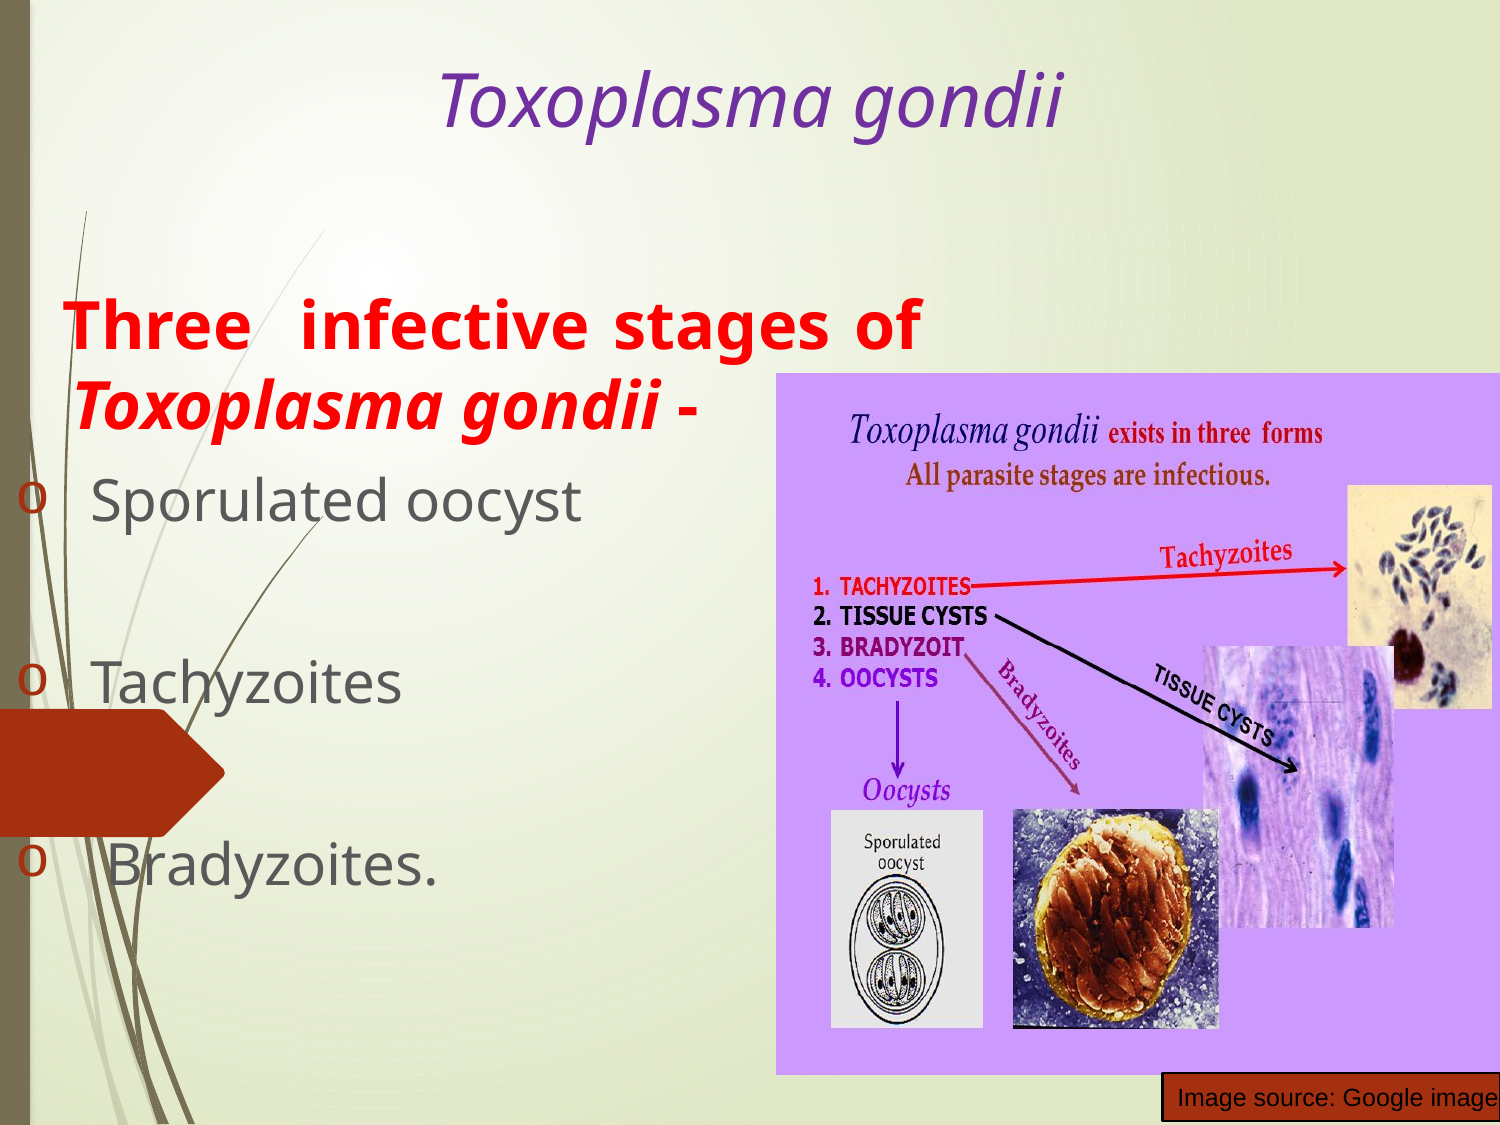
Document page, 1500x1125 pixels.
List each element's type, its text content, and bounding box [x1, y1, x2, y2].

text_box Image source: Google image [1162, 1082, 1500, 1121]
subtitle Three infective stages of Toxoplasma gondii - Sporulated oocyst Tachyzoites Bradyzoites. [0, 275, 938, 1125]
picture [776, 373, 1500, 1076]
title Toxoplasma gondii [0, 0, 1500, 150]
